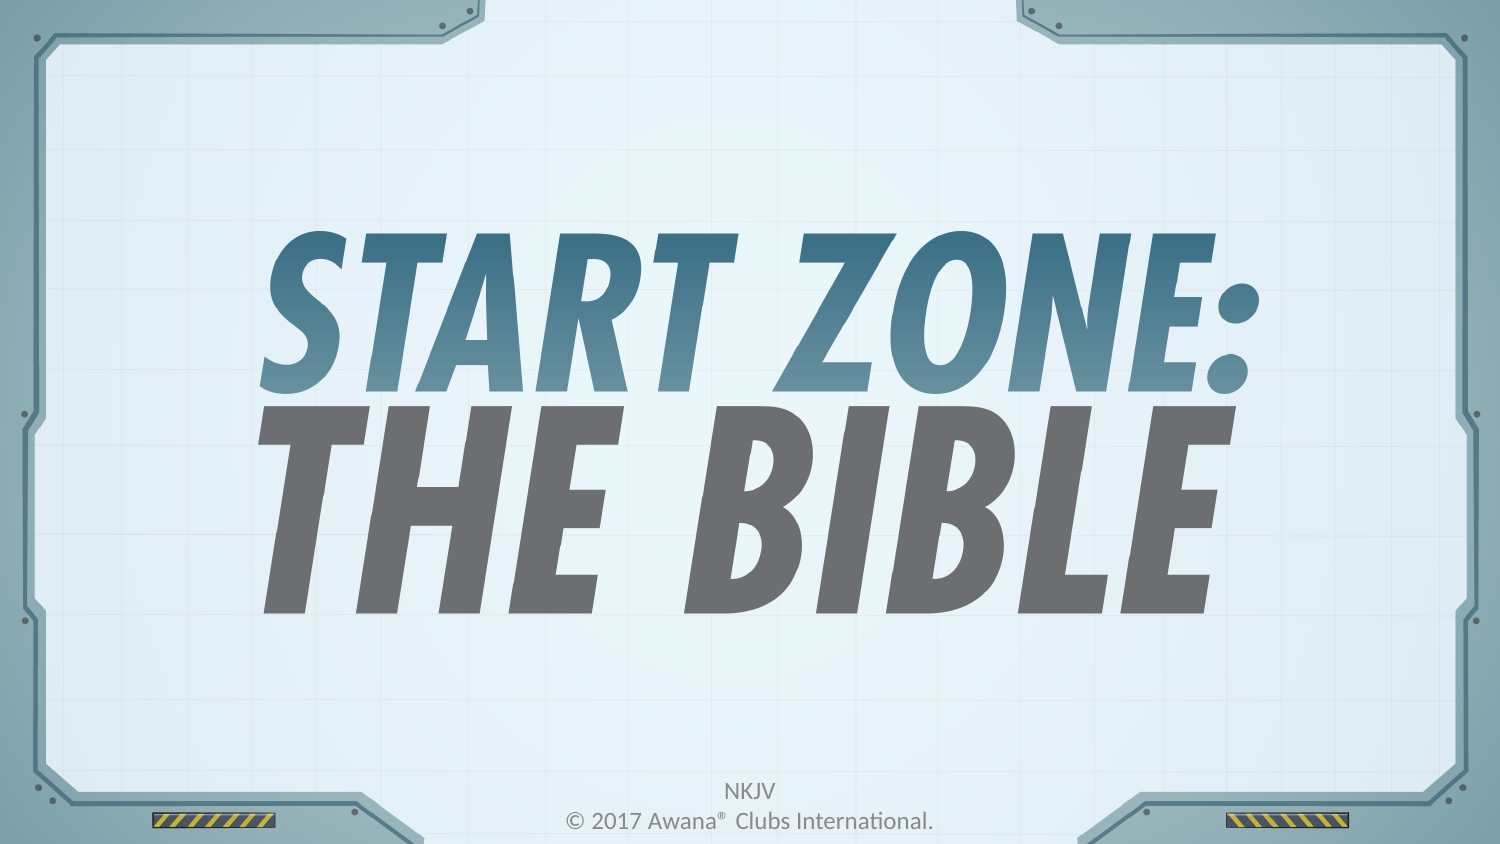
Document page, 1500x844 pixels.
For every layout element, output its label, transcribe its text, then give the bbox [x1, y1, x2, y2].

picture [0, 0, 1500, 844]
footer NKJV © 2017 Awana® Clubs International. [512, 782, 988, 828]
